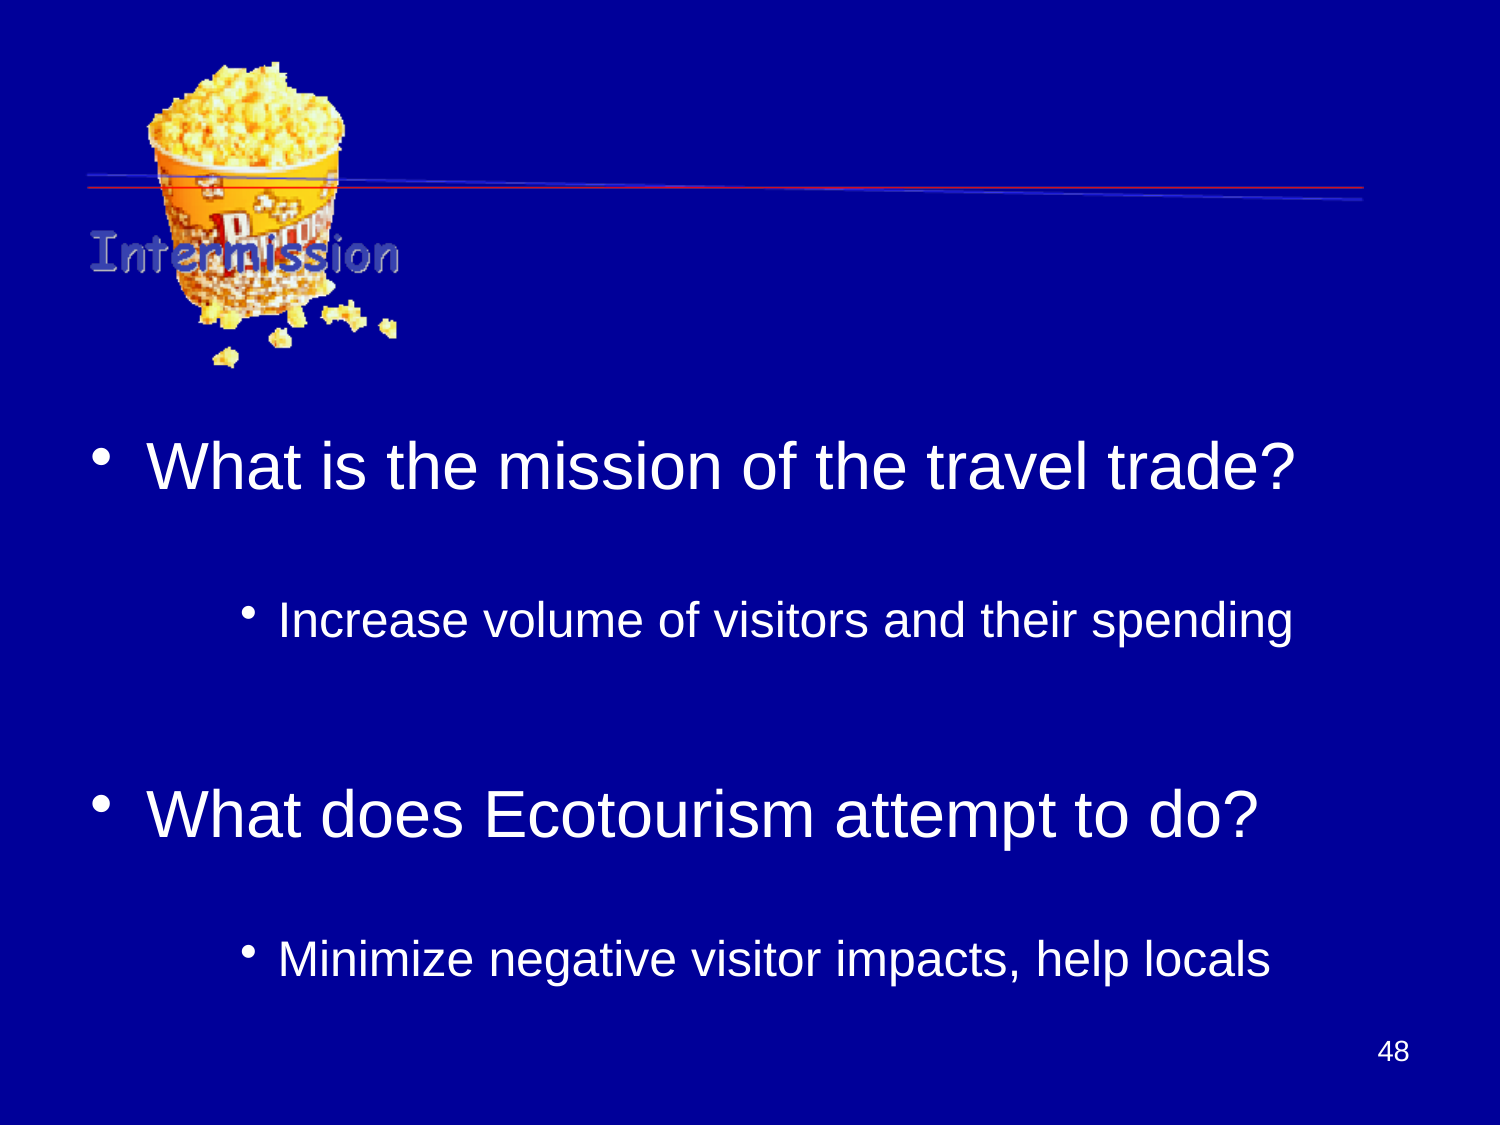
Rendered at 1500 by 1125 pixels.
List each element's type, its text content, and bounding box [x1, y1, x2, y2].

picture [74, 49, 1364, 426]
slide_number 48 [1074, 1024, 1425, 1103]
list What is the mission of the travel trade? Increase volume of visitors and their spending What does Ecotourism attempt to do? Minimize negative visitor impacts, help locals [74, 424, 1451, 1001]
